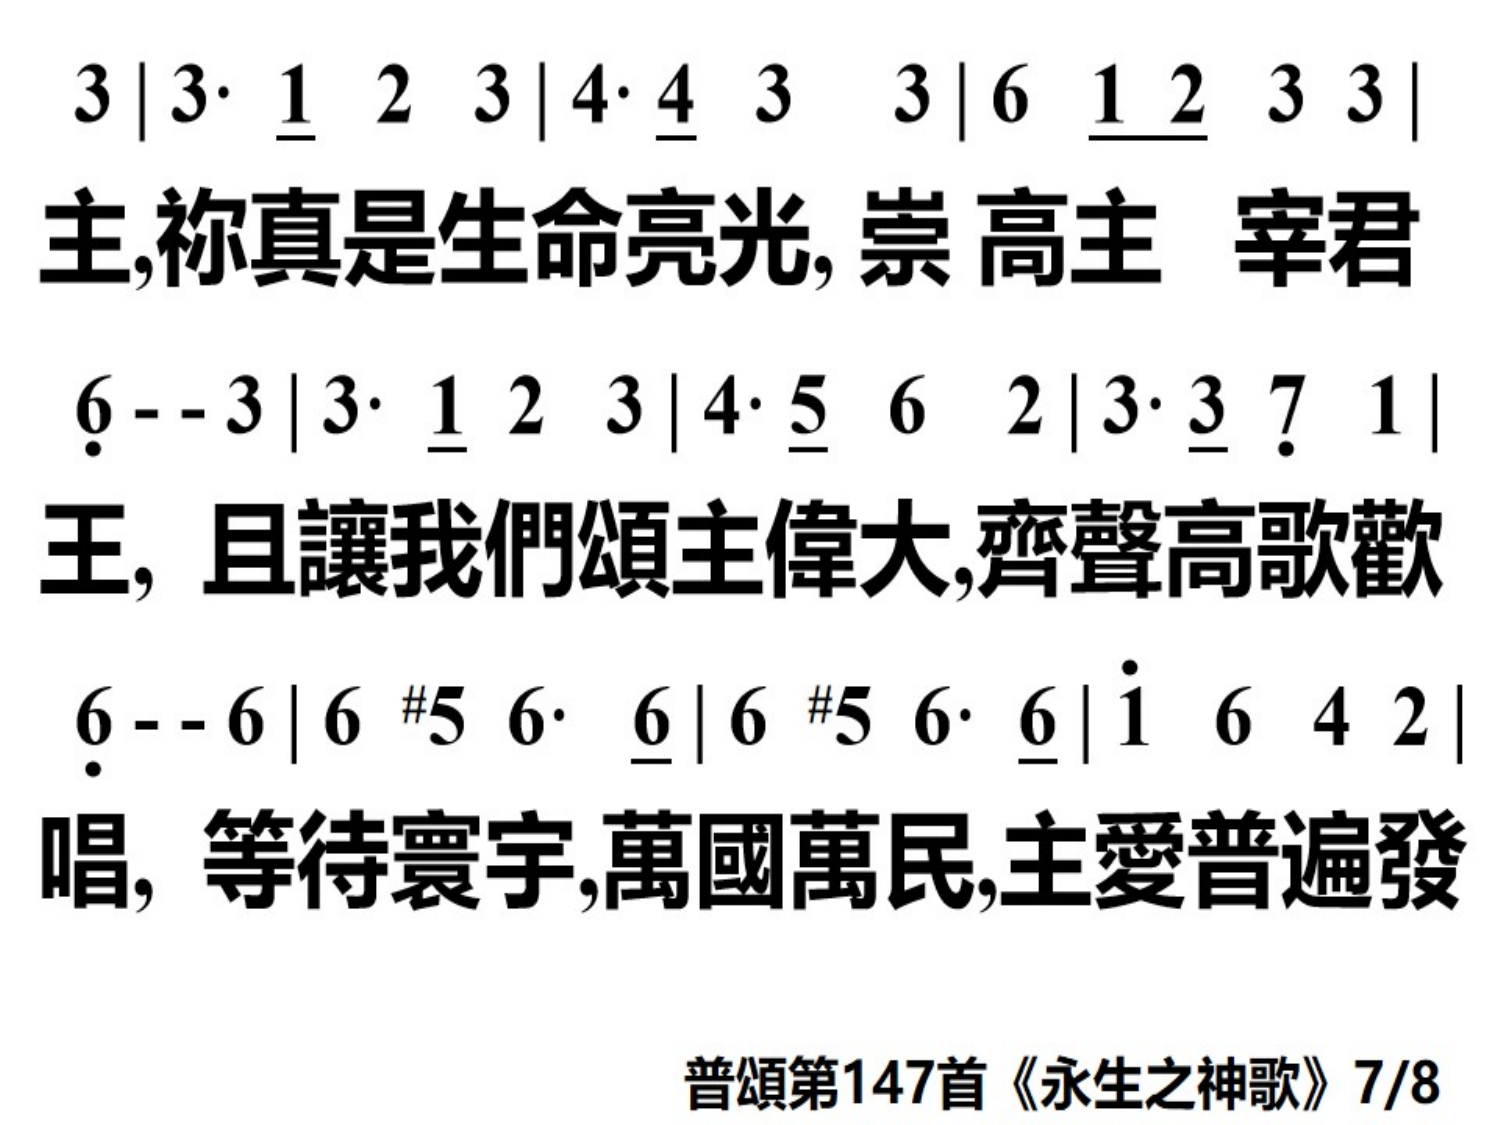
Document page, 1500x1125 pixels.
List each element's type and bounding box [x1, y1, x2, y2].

list [0, 0, 1500, 1125]
